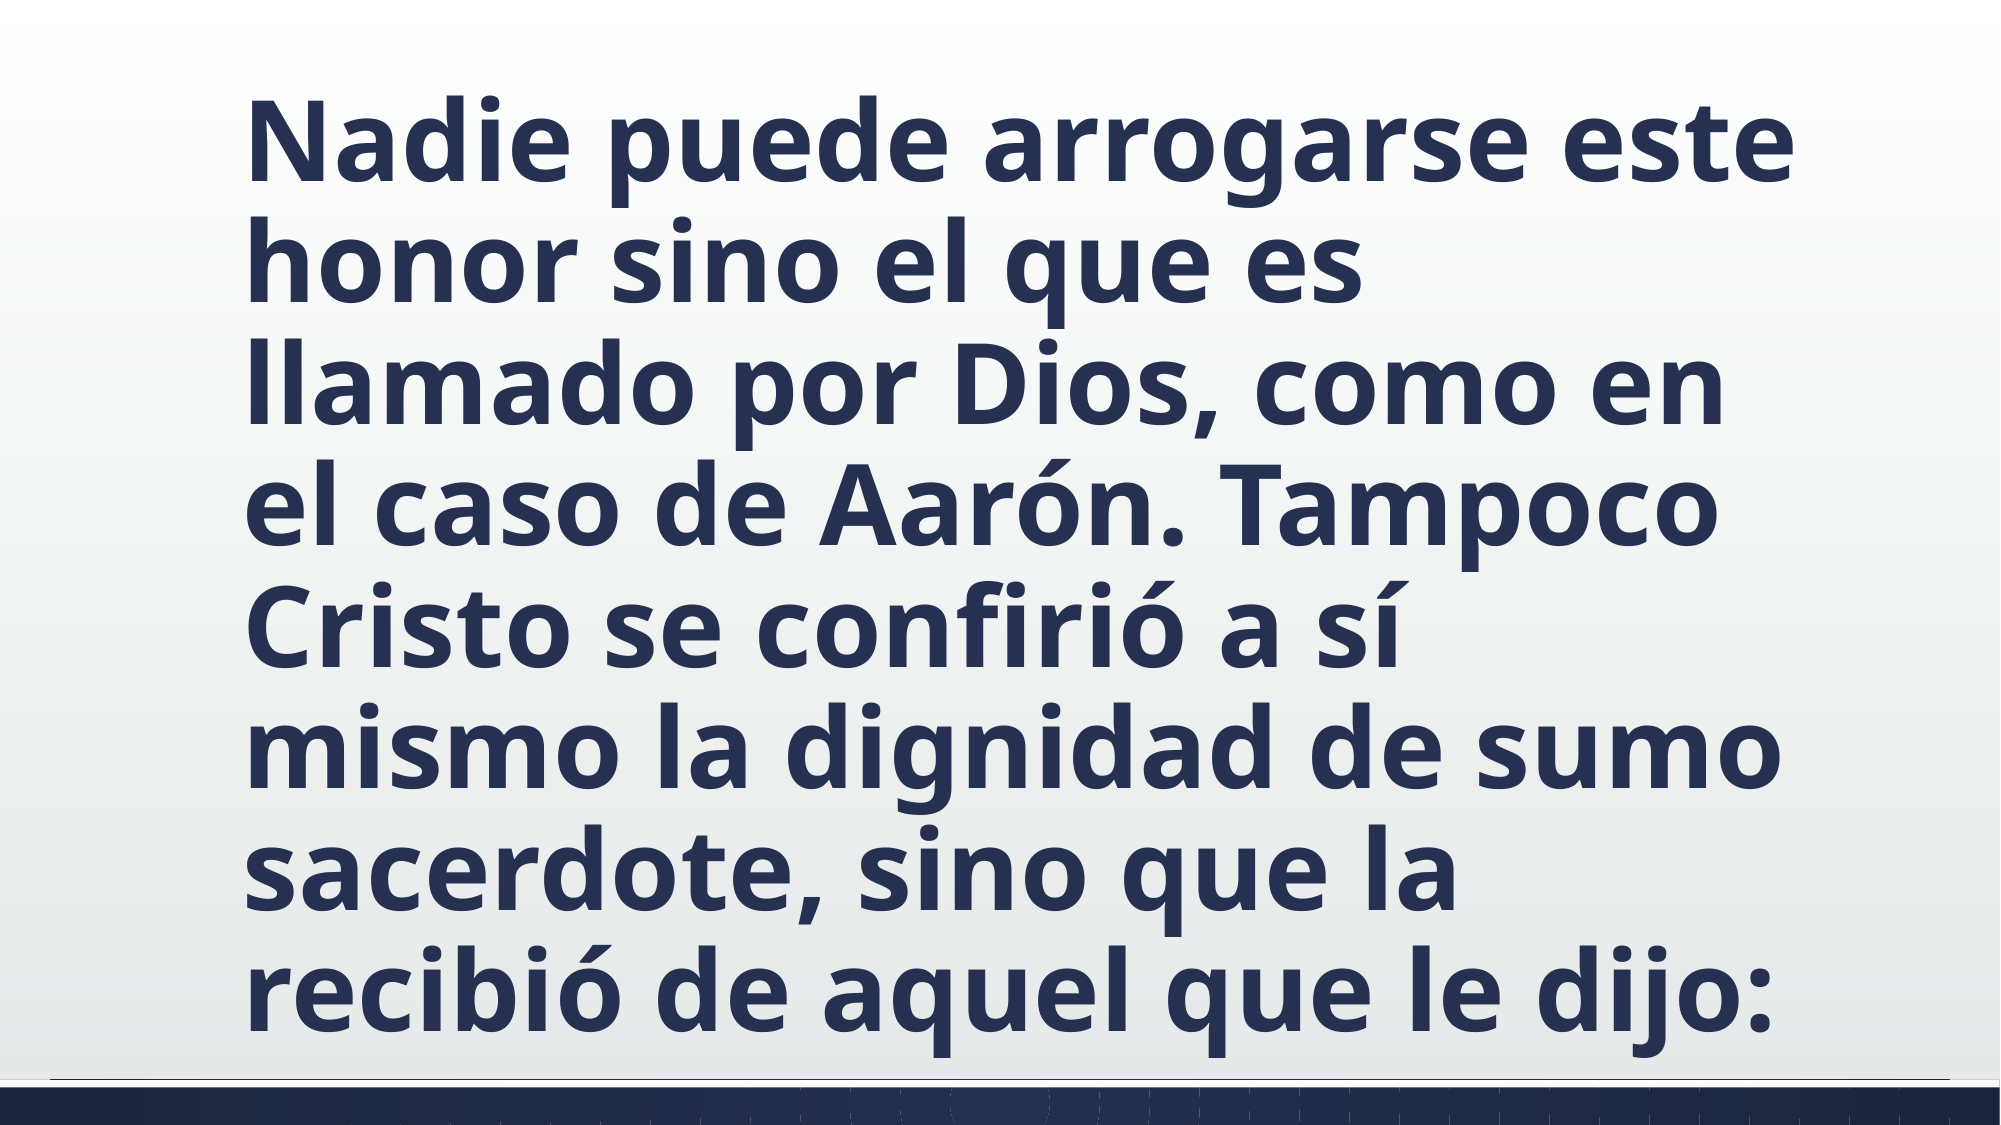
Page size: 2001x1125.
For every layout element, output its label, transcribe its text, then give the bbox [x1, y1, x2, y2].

list Nadie puede arrogarse este honor sino el que es llamado por Dios, como en el caso de Aarón. Tampoco Cristo se confirió a sí mismo la dignidad de sumo sacerdote, sino que la recibió de aquel que le dijo: [219, 76, 1816, 990]
